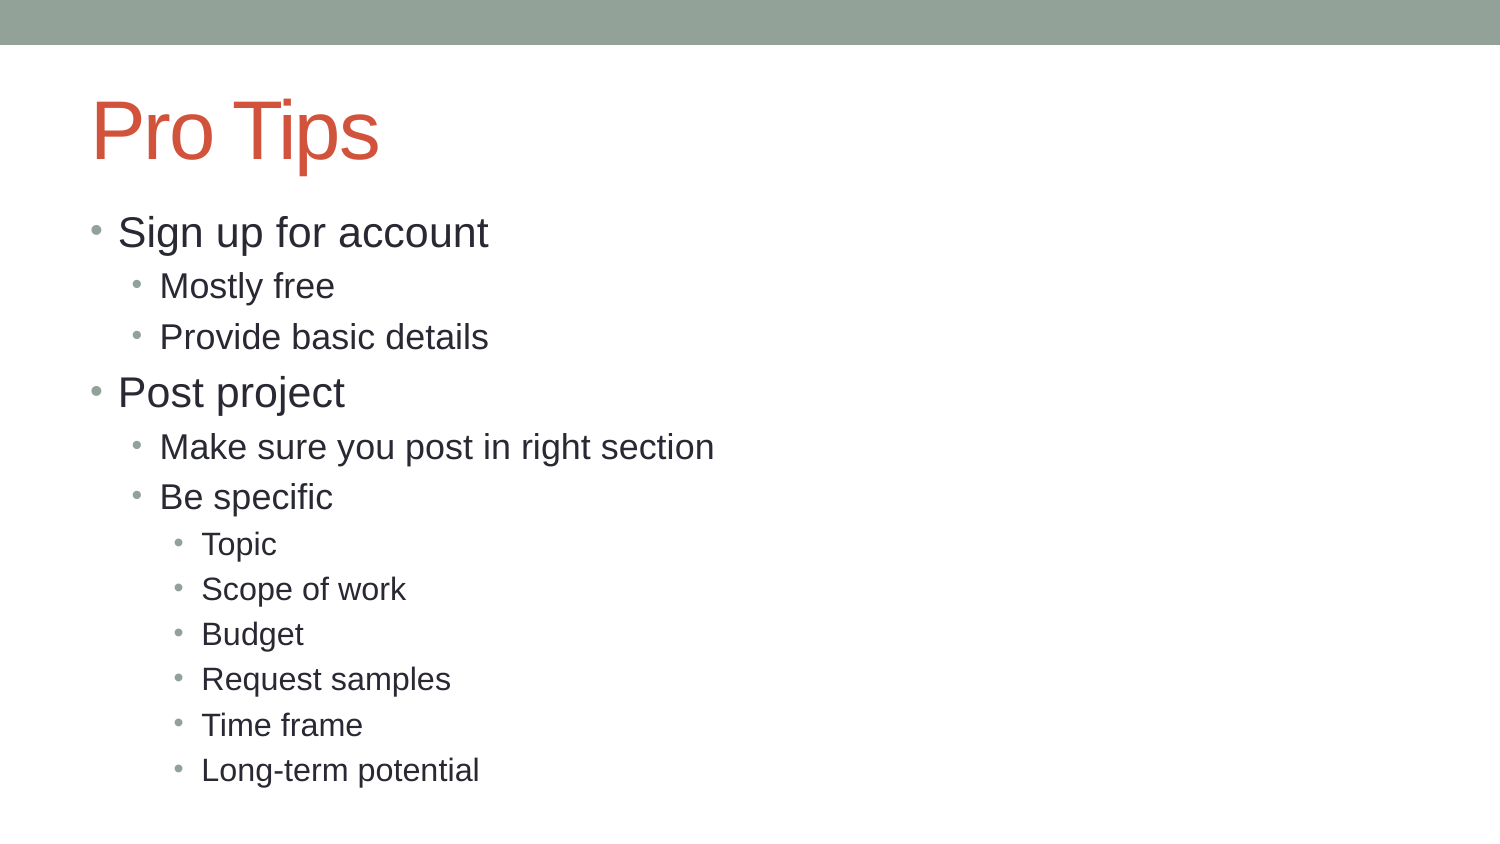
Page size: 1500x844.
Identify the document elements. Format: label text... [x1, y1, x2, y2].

list Sign up for account Mostly free Provide basic details Post project Make sure you post in right section Be specific Topic Scope of work Budget Request samples Time frame Long-term potential [75, 196, 1425, 797]
title Pro Tips [75, 65, 1425, 188]
